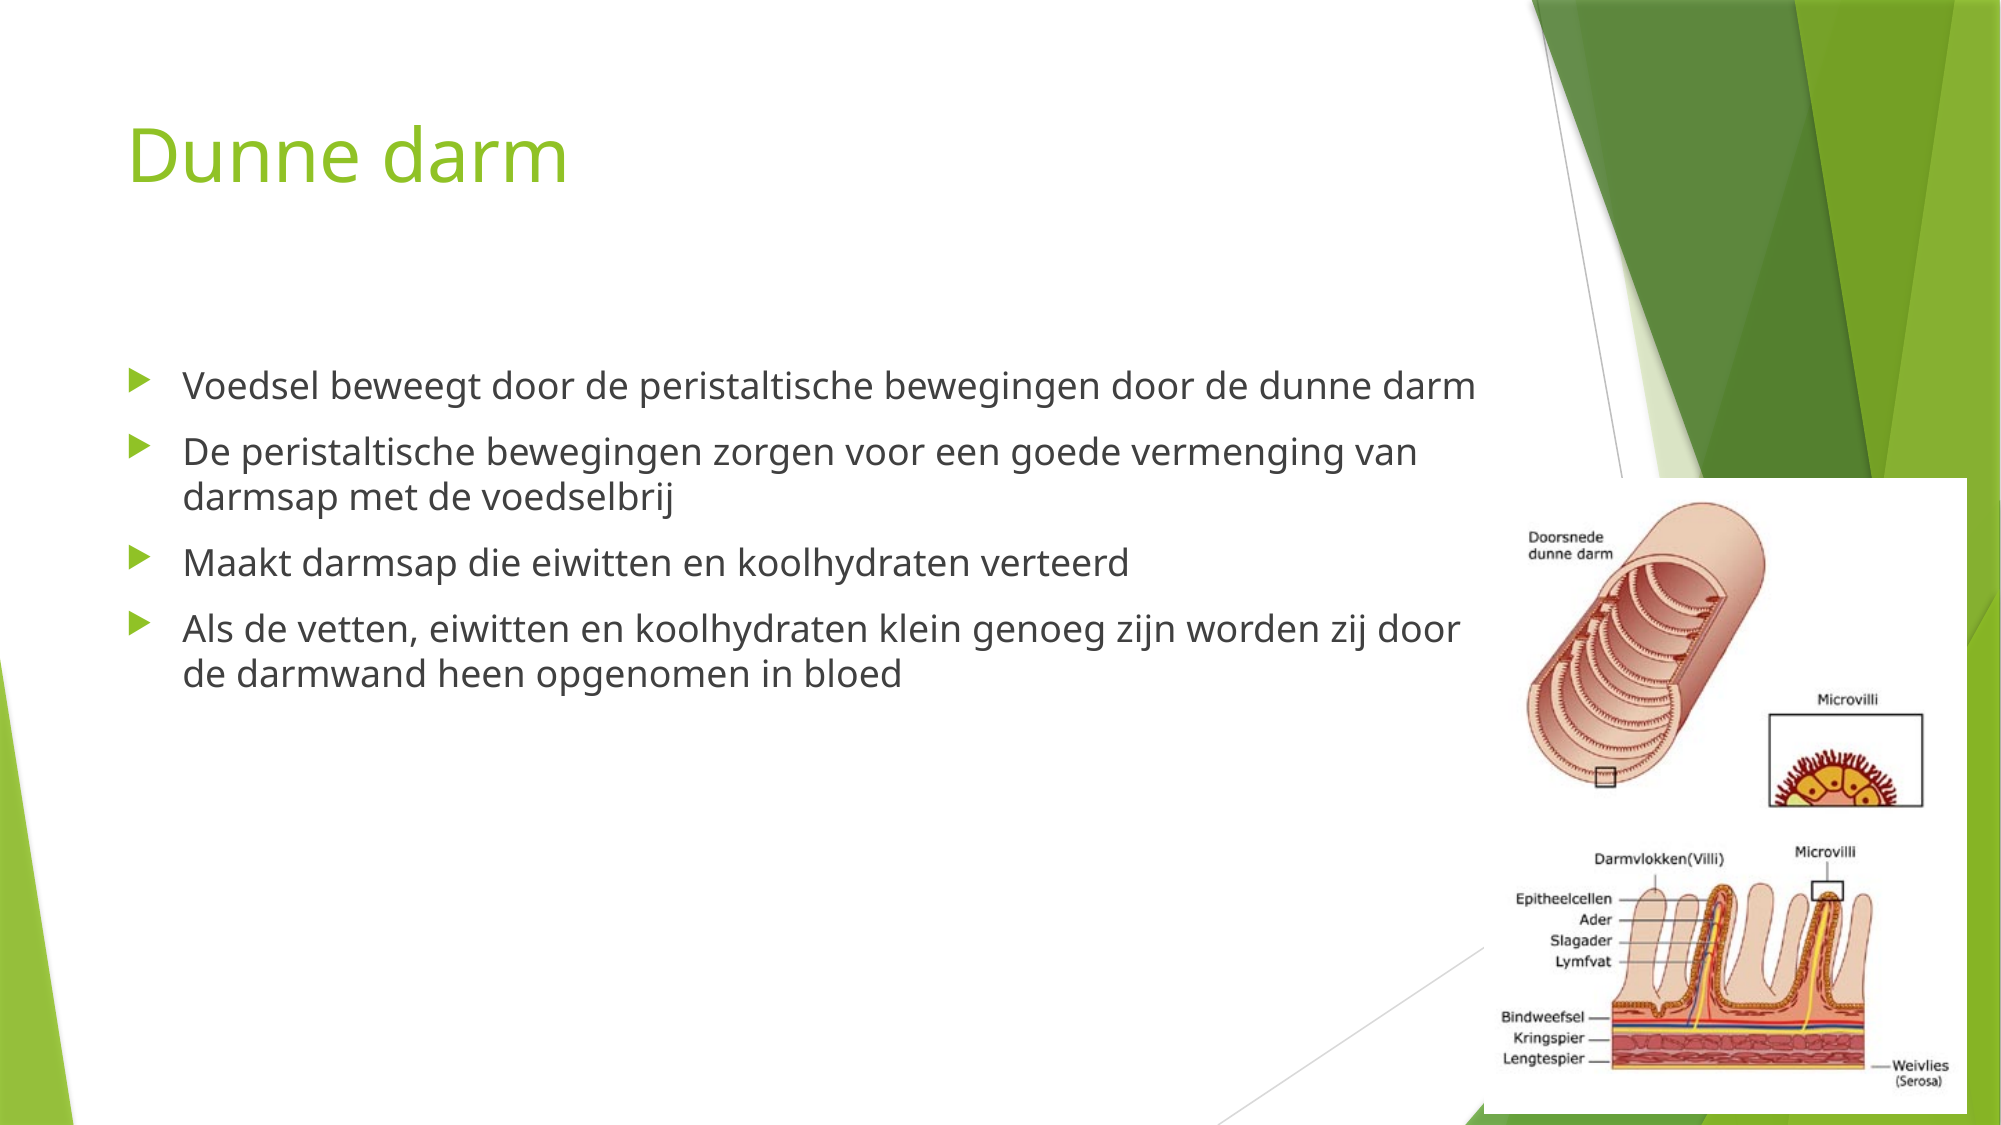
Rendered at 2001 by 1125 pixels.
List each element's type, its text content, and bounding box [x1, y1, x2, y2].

picture [1483, 477, 1968, 1115]
title Dunne darm [111, 99, 1522, 317]
list Voedsel beweegt door de peristaltische bewegingen door de dunne darm De peristaltische bewegingen zorgen voor een goede vermenging van darmsap met de voedselbrij Maakt darmsap die eiwitten en koolhydraten verteerd Als de vetten, eiwitten en koolhydraten klein genoeg zijn worden zij door de darmwand heen opgenomen in bloed [111, 354, 1522, 992]
